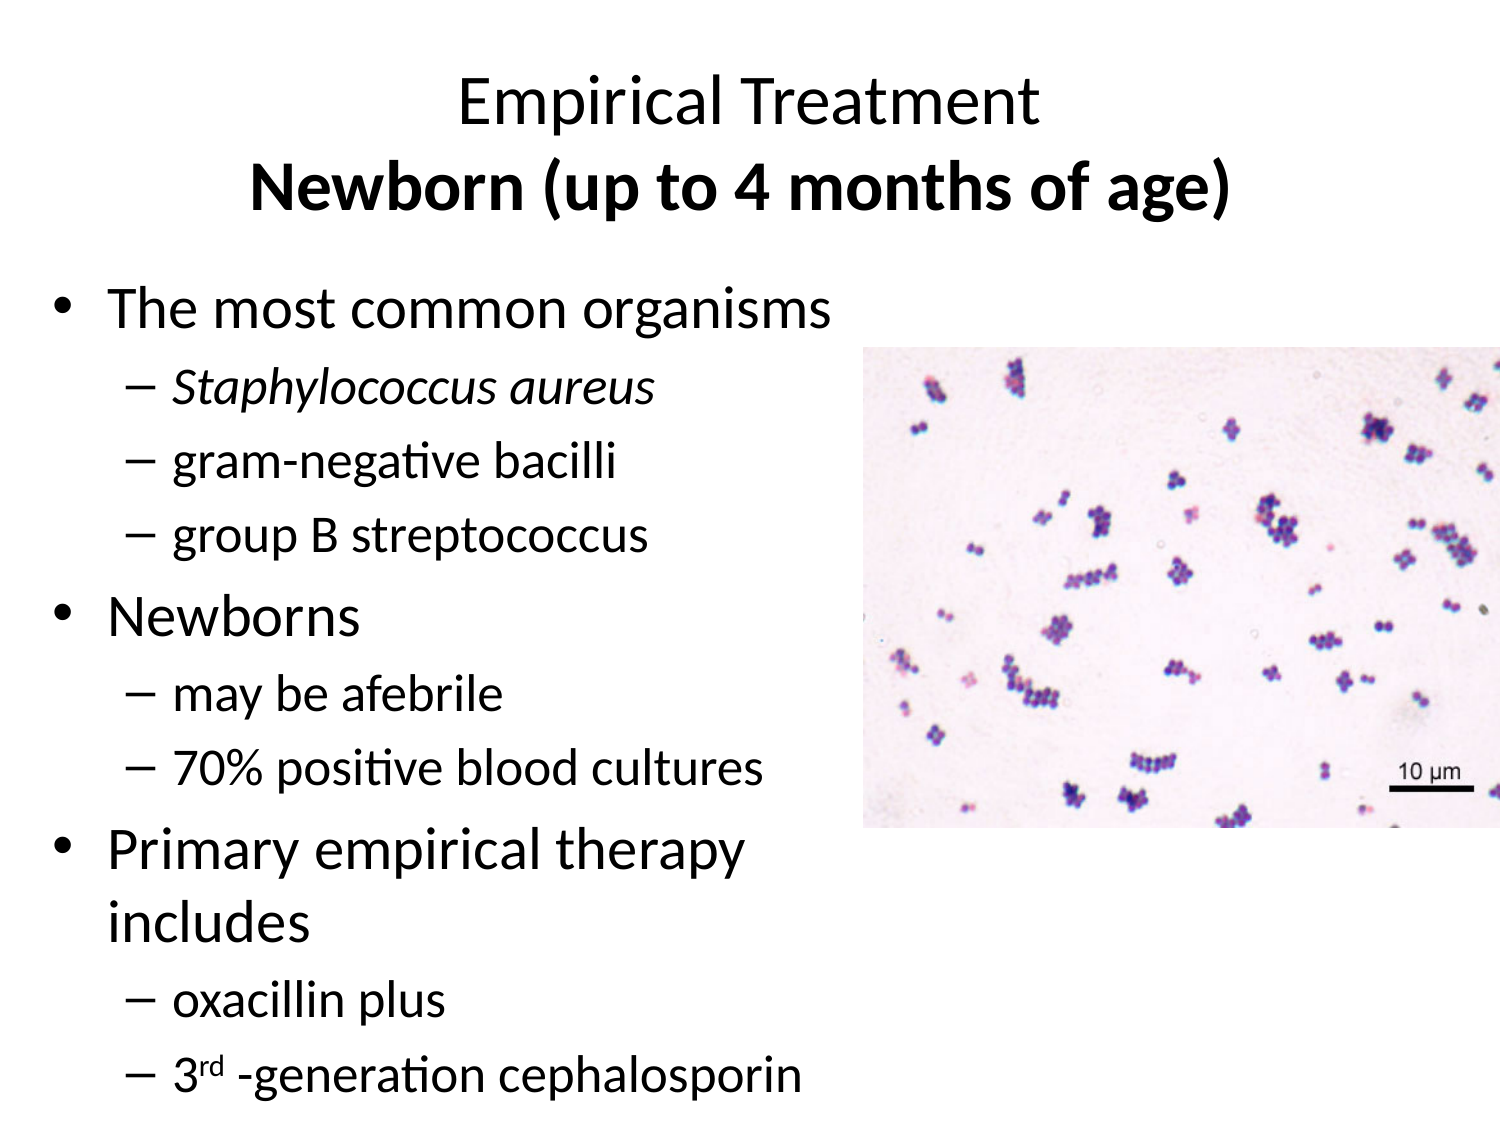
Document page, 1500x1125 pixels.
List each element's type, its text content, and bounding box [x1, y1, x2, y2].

picture [862, 346, 1500, 829]
title Empirical Treatment Newborn (up to 4 months of age) [75, 45, 1425, 233]
list The most common organisms Staphylococcus aureus gram-negative bacilli group B streptococcus Newborns may be afebrile 70% positive blood cultures Primary empirical therapy includes oxacillin plus 3rd -generation cephalosporin [37, 260, 882, 1123]
